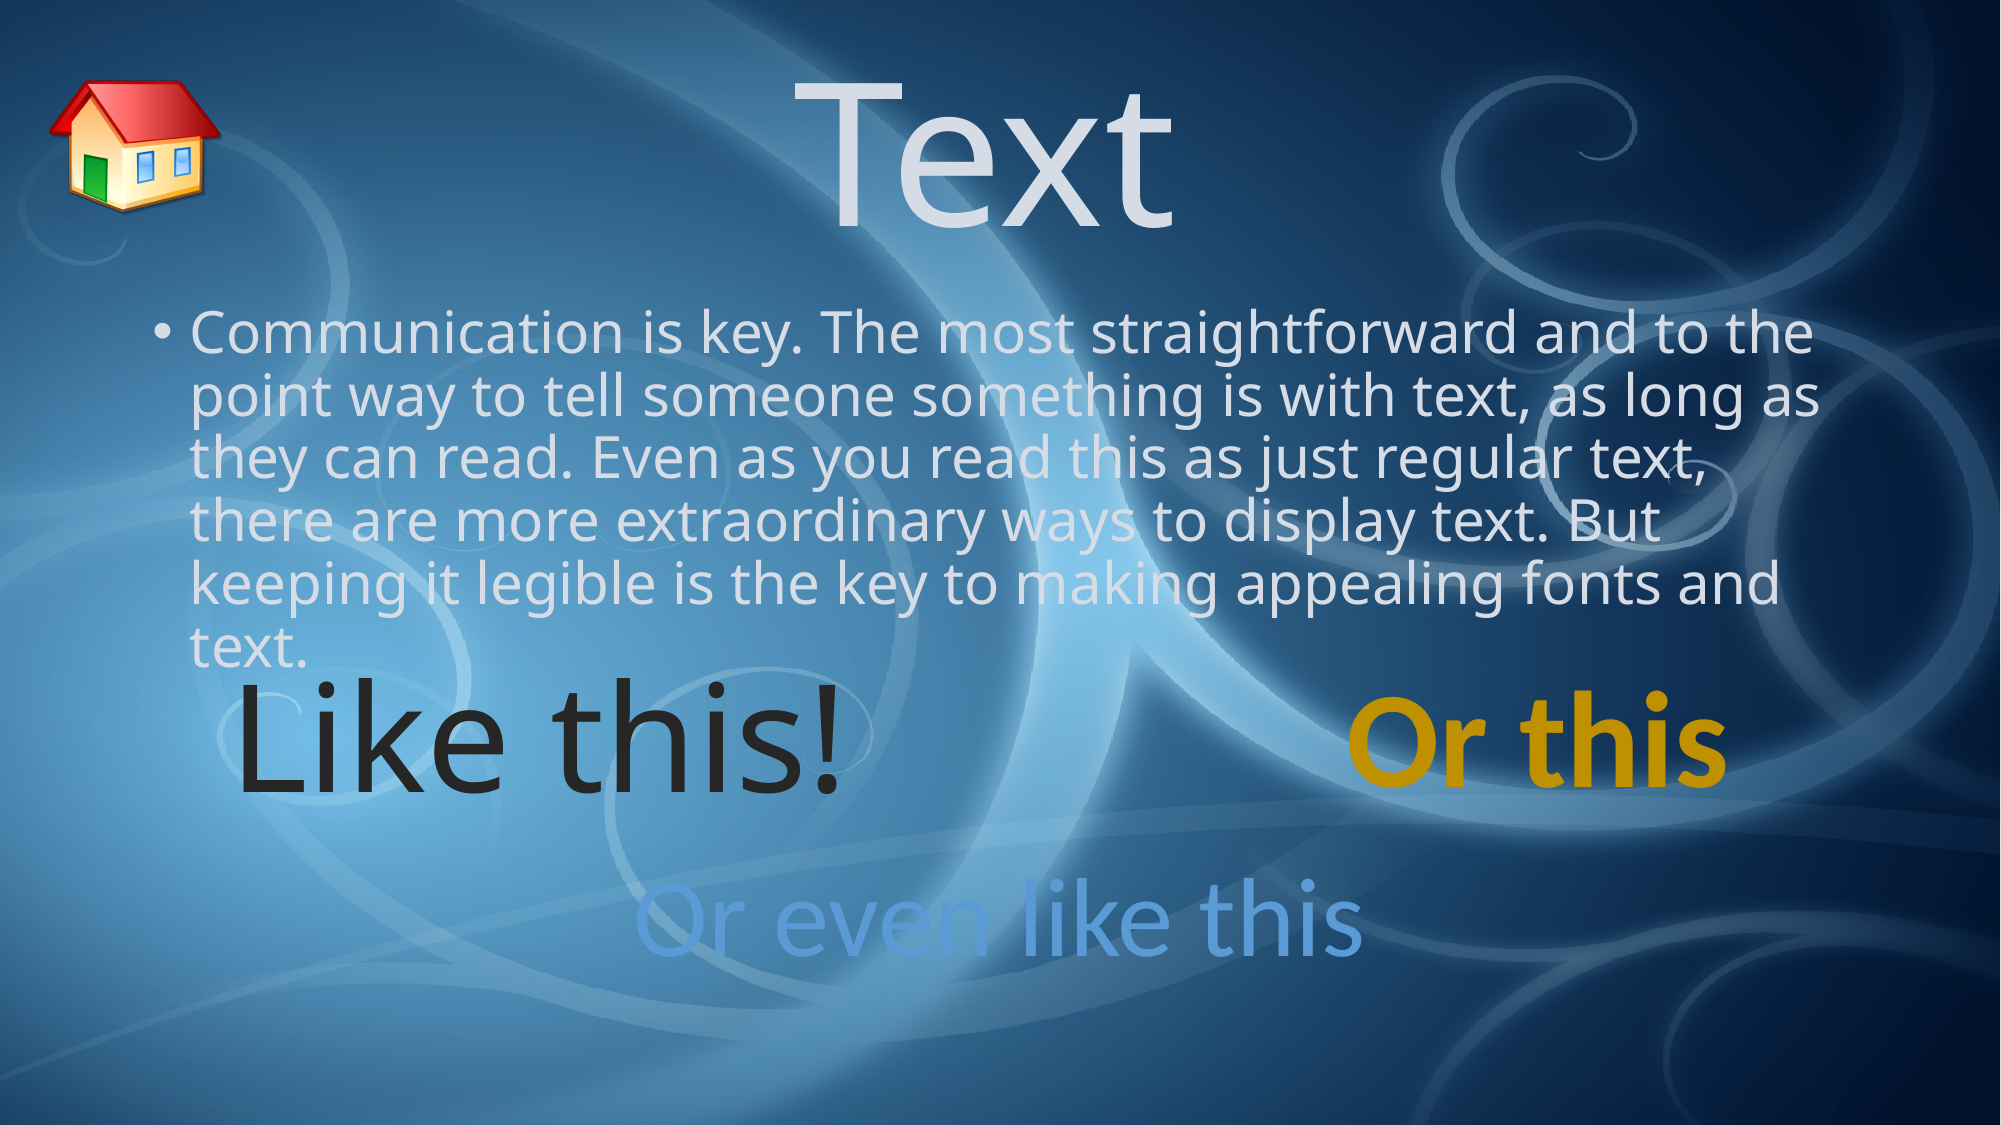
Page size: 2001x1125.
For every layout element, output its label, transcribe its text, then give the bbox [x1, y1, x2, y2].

text_box Or this [1254, 642, 1822, 823]
list Communication is key. The most straightforward and to the point way to tell someone something is with text, as long as they can read. Even as you read this as just regular text, there are more extraordinary ways to display text. But keeping it legible is the key to making appealing fonts and text. [137, 295, 1863, 1009]
picture [0, 0, 2001, 1125]
title Text [778, 53, 1398, 271]
text_box Like this! [158, 634, 920, 830]
text_box Or even like this [618, 836, 1382, 987]
